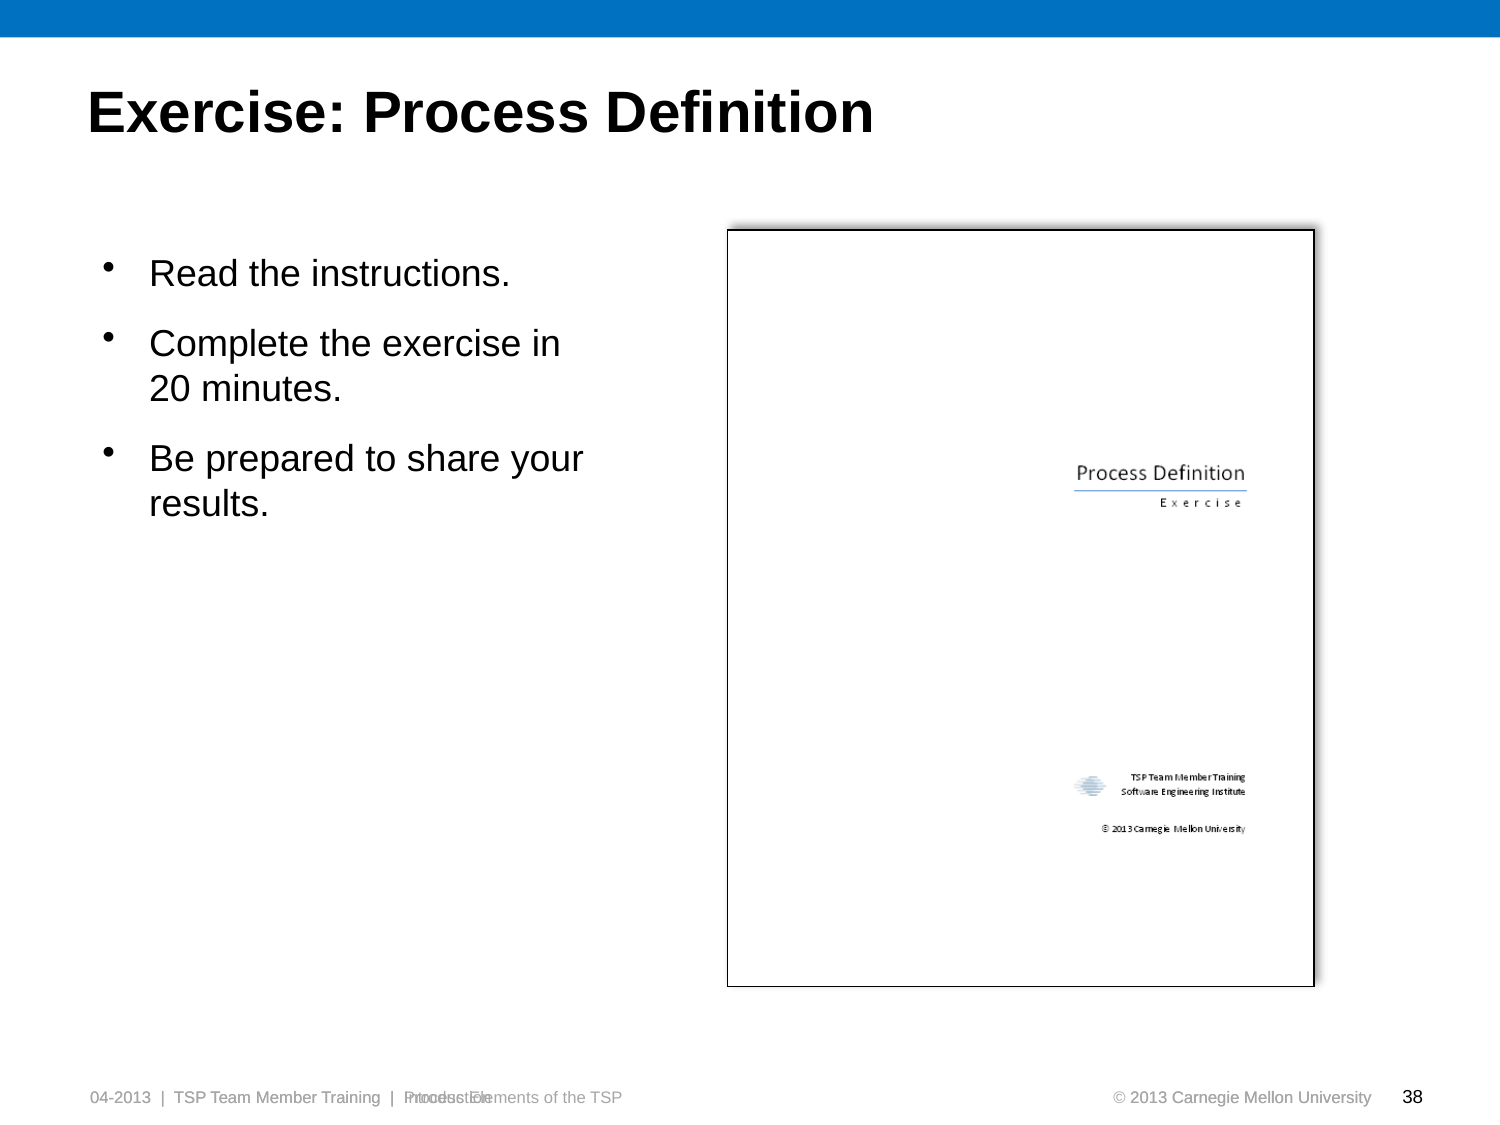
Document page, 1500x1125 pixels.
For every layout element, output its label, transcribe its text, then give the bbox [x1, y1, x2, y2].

picture [728, 230, 1314, 986]
title Exercise: Process Definition [87, 87, 1439, 226]
text_box Read the instructions. Complete the exercise in 20 minutes. Be prepared to share your results. [87, 241, 630, 602]
